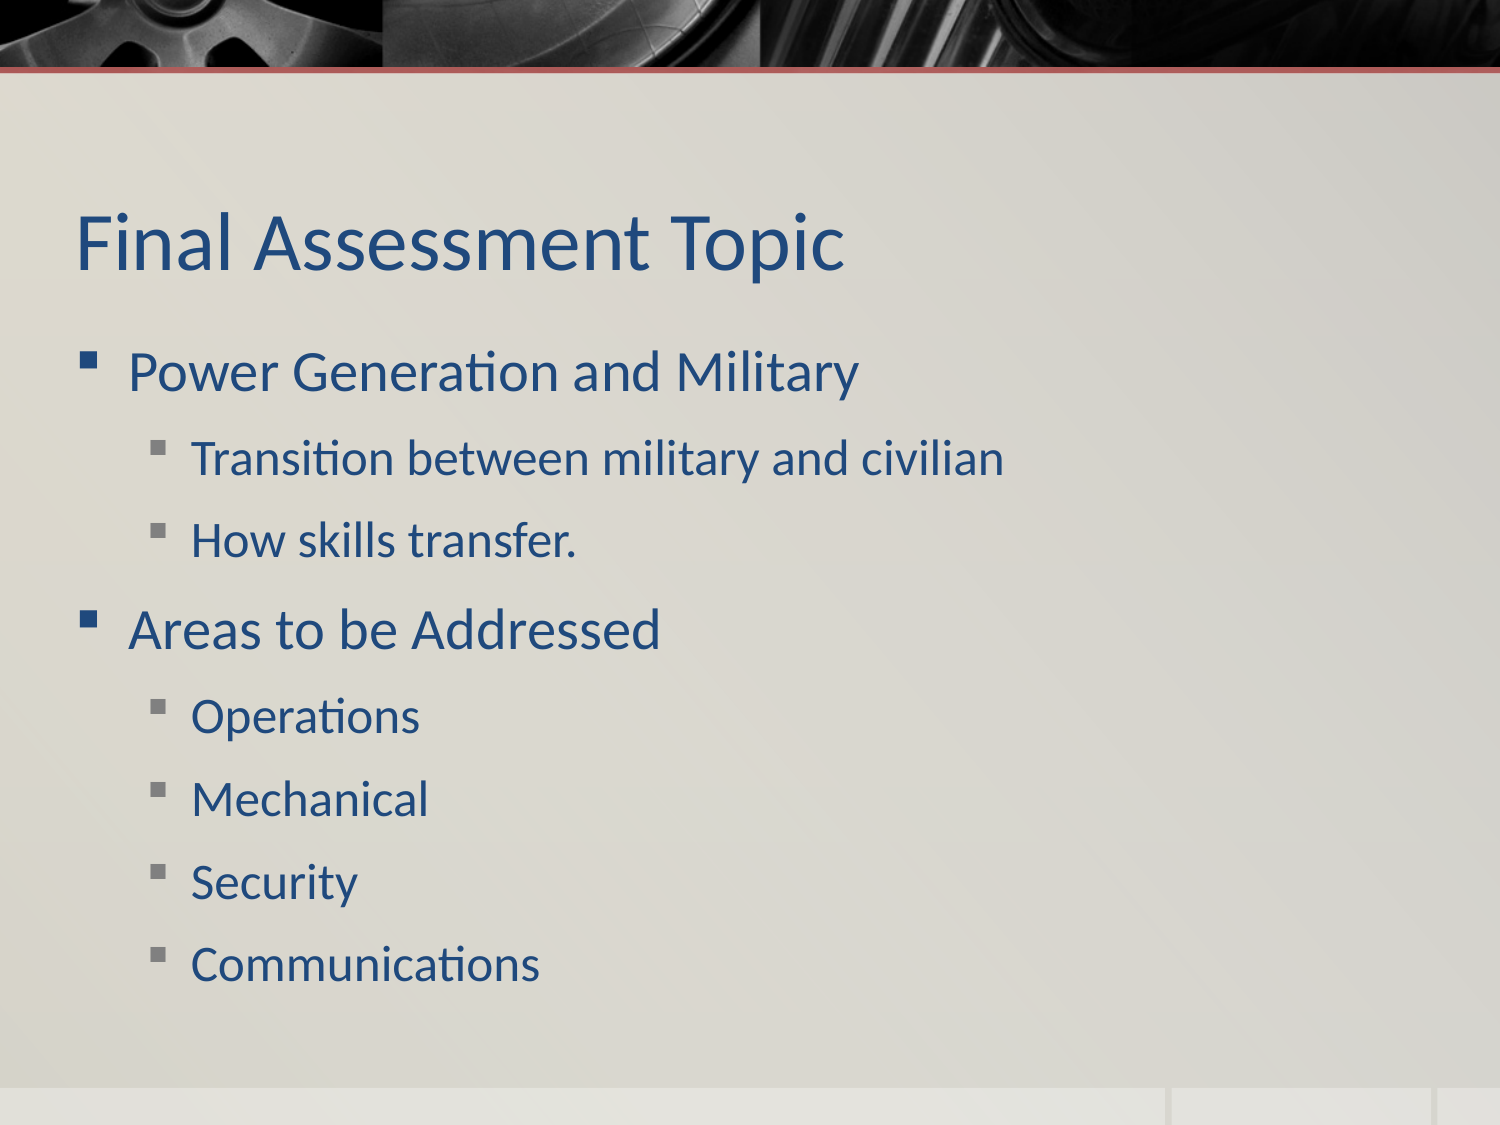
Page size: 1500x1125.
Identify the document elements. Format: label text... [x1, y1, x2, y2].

picture [0, 0, 1500, 67]
list Power Generation and Military Transition between military and civilian How skills transfer. Areas to be Addressed Operations Mechanical Security Communications [75, 324, 1425, 1005]
title Final Assessment Topic [75, 162, 1425, 313]
